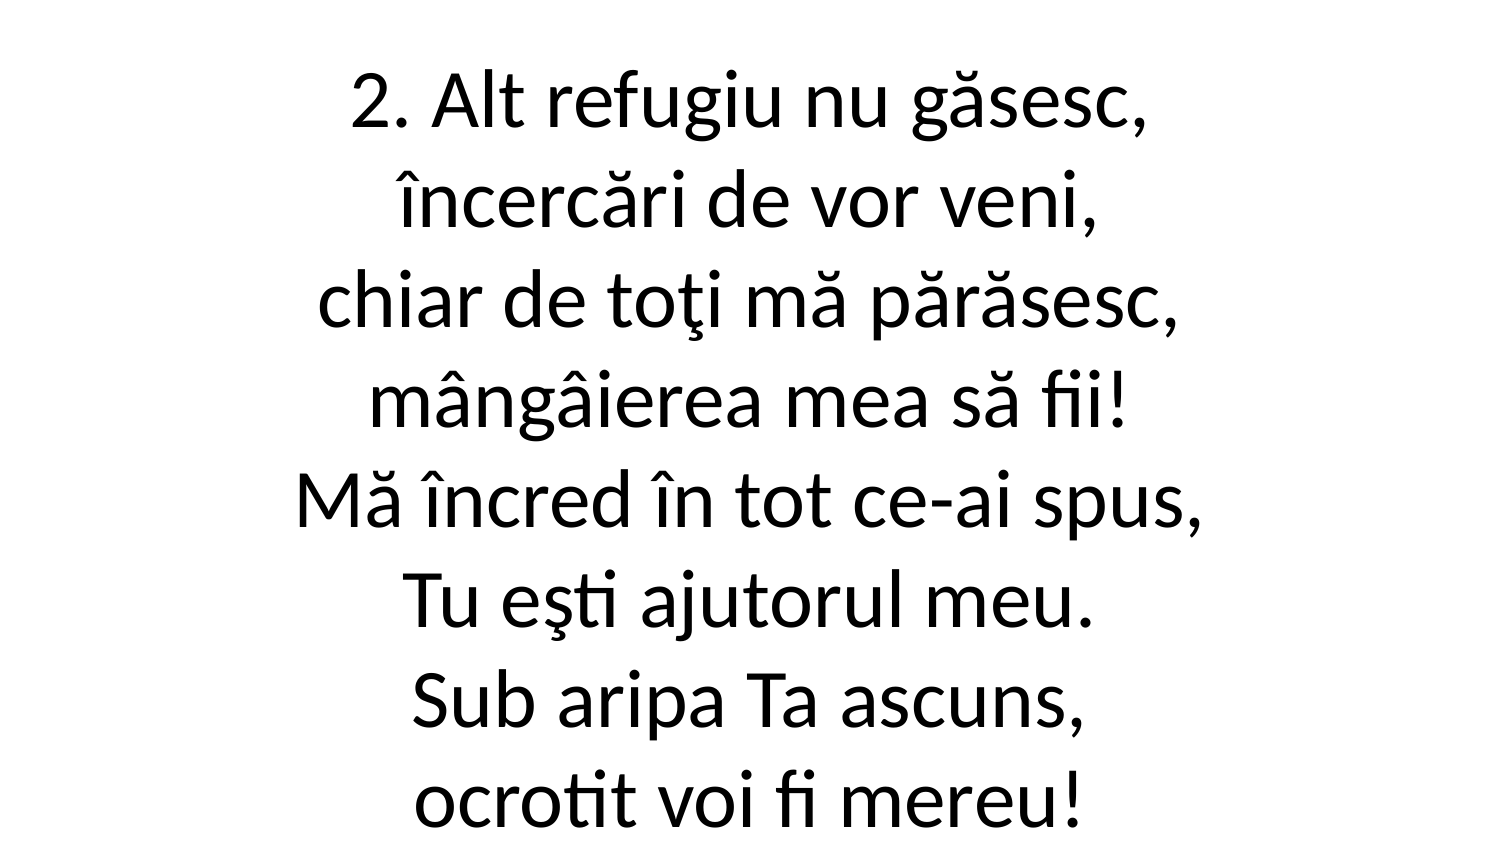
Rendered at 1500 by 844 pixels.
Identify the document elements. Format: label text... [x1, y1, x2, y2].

text_box 2. Alt refugiu nu găsesc, încercări de vor veni, chiar de toţi mă părăsesc, mângâierea mea să fii! Mă încred în tot ce-ai spus, Tu eşti ajutorul meu. Sub aripa Ta ascuns, ocrotit voi fi mereu! [278, 0, 1222, 844]
